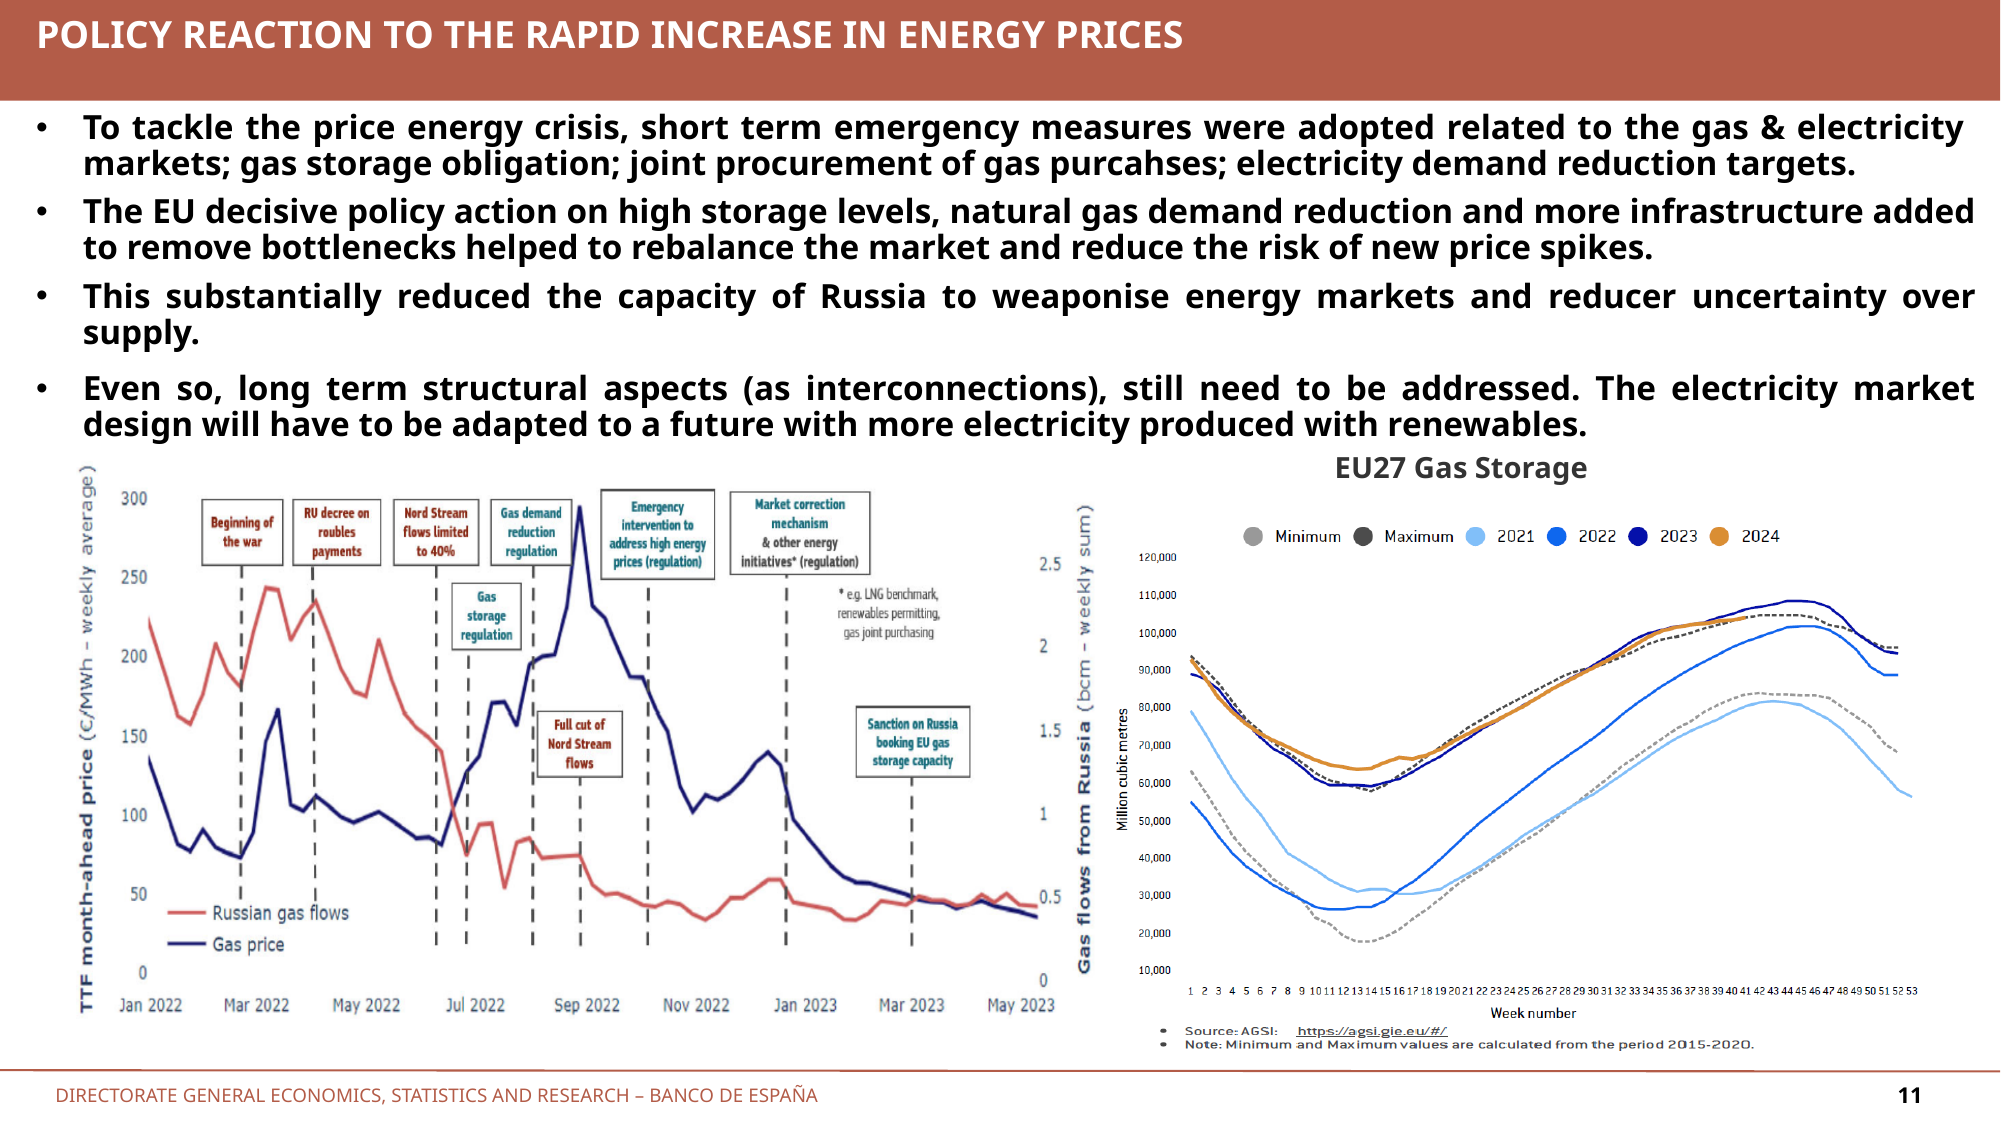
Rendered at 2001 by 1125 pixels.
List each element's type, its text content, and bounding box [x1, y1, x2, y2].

text_box EU27 Gas Storage [1319, 442, 1604, 492]
slide_number 11 [1843, 1074, 1938, 1122]
list To tackle the price energy crisis, short term emergency measures were adopted related to the gas & electricity markets; gas storage obligation; joint procurement of gas purcahses; electricity demand reduction targets. The EU decisive policy action on high storage levels, natural gas demand reduction and more infrastructure added to remove bottlenecks helped to rebalance the market and reduce the risk of new price spikes. This substantially reduced the capacity of Russia to weaponise energy markets and reducer uncertainty over supply. Even so, long term structural aspects (as interconnections), still need to be addressed. The electricity market design will have to be adapted to a future with more electricity produced with renewables. [21, 103, 1994, 443]
picture [1110, 518, 1932, 1059]
title Policy reaction to the rapid increase in Energy Prices [21, 8, 1983, 100]
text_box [66, 456, 1110, 1024]
